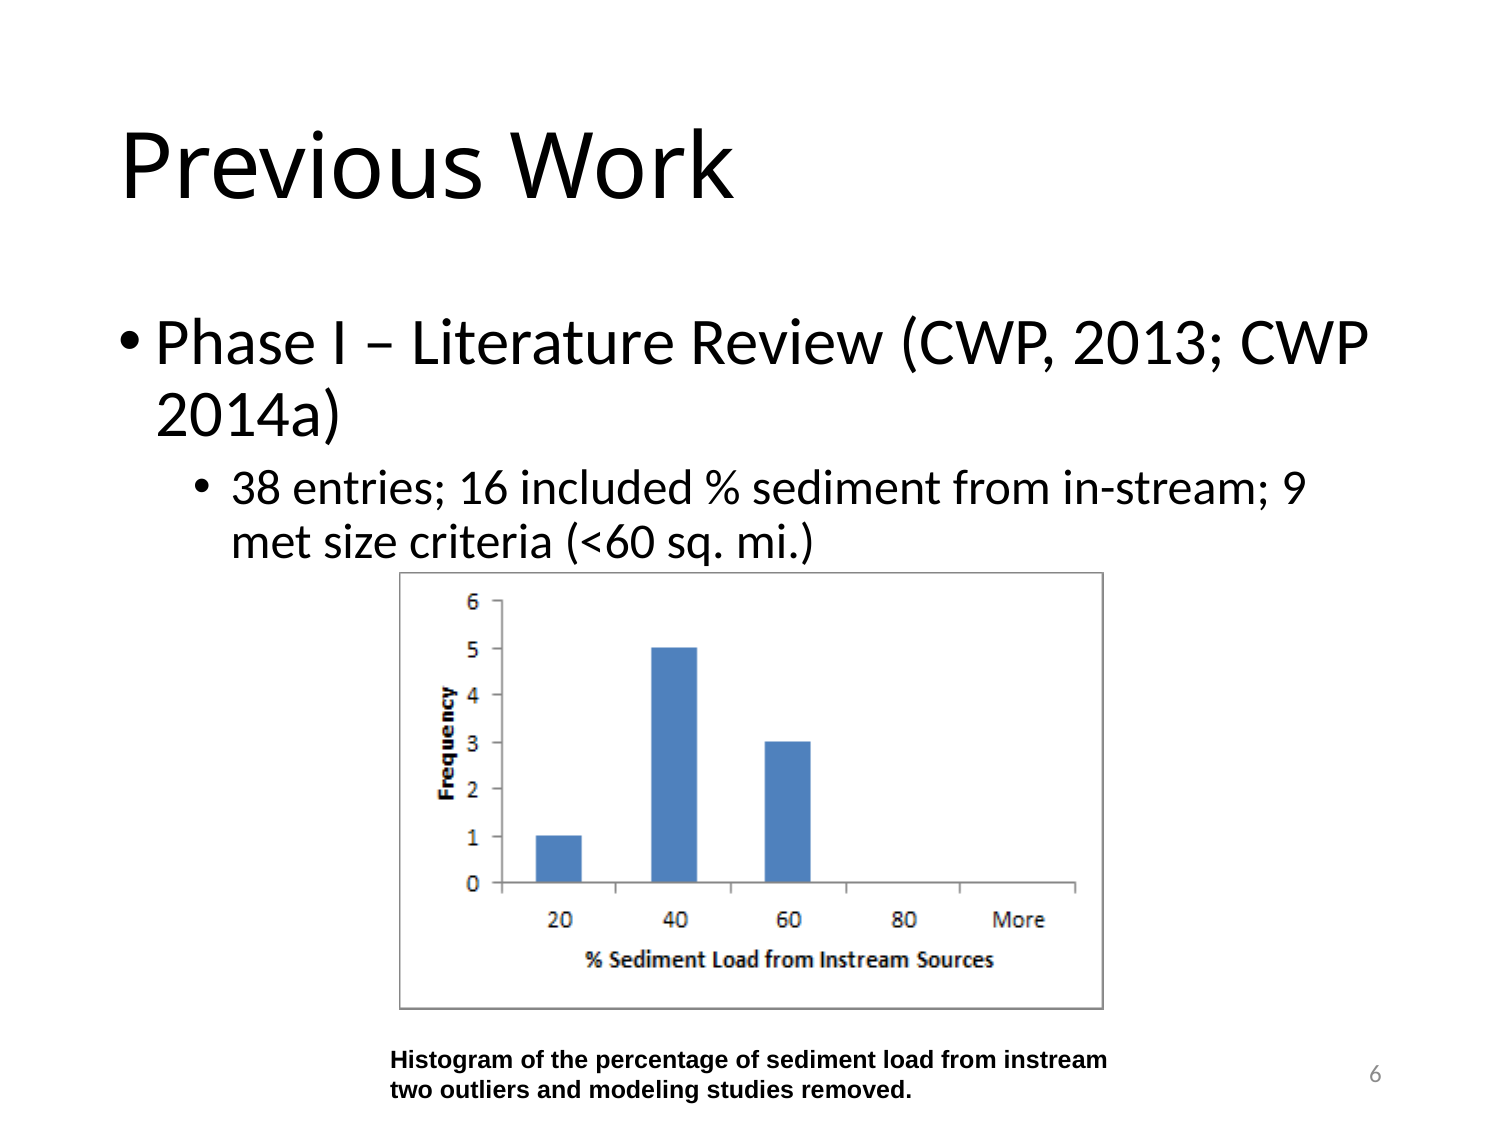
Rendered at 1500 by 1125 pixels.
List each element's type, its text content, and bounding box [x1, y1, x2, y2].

title Previous Work [103, 59, 1397, 278]
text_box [374, 572, 1125, 1111]
slide_number 6 [1125, 1042, 1397, 1103]
list Phase I – Literature Review (CWP, 2013; CWP 2014a) 38 entries; 16 included % sediment from in-stream; 9 met size criteria (<60 sq. mi.) [103, 299, 1397, 1014]
